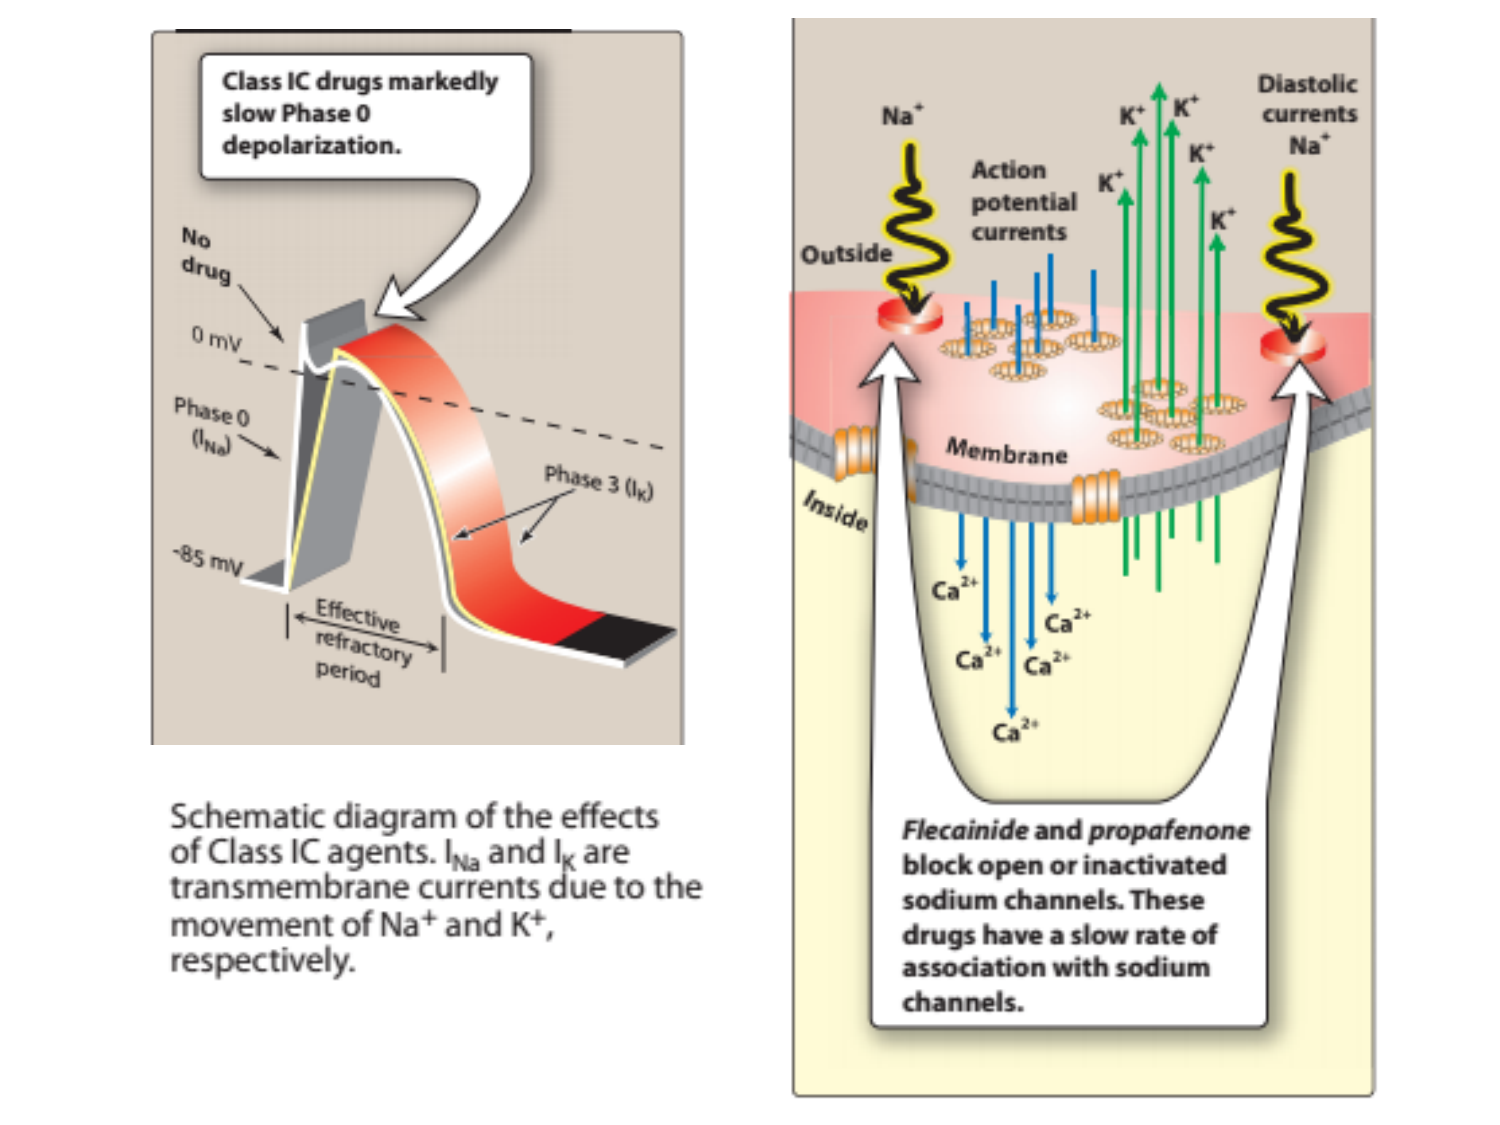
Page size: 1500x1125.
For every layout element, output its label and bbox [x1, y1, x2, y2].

picture [137, 29, 688, 745]
picture [774, 17, 1388, 1102]
picture [162, 799, 717, 1013]
